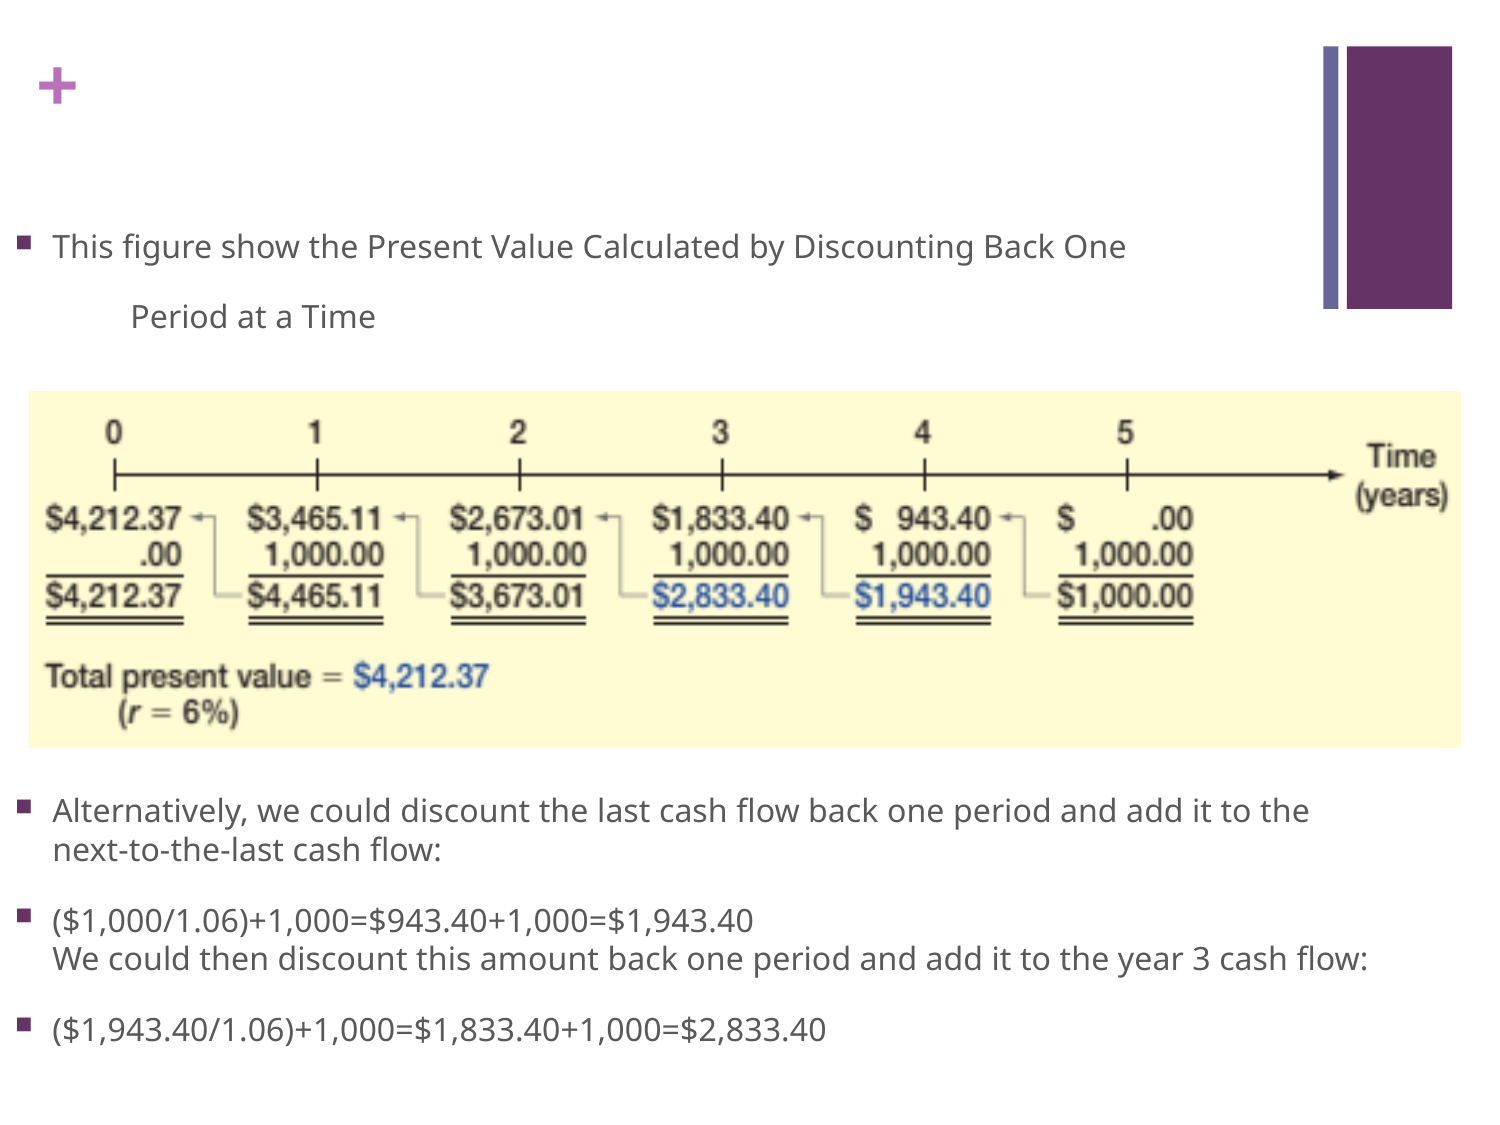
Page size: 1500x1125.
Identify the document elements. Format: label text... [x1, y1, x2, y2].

list This figure show the Present Value Calculated by Discounting Back One Period at a Time Alternatively, we could discount the last cash flow back one period and add it to the next-to-the-last cash flow: ($1,000/1.06)+1,000=$943.40+1,000=$1,943.40 We could then discount this amount back one period and add it to the year 3 cash flow: ($1,943.40/1.06)+1,000=$1,833.40+1,000=$2,833.40 [0, 218, 1389, 1102]
picture [28, 390, 1462, 748]
